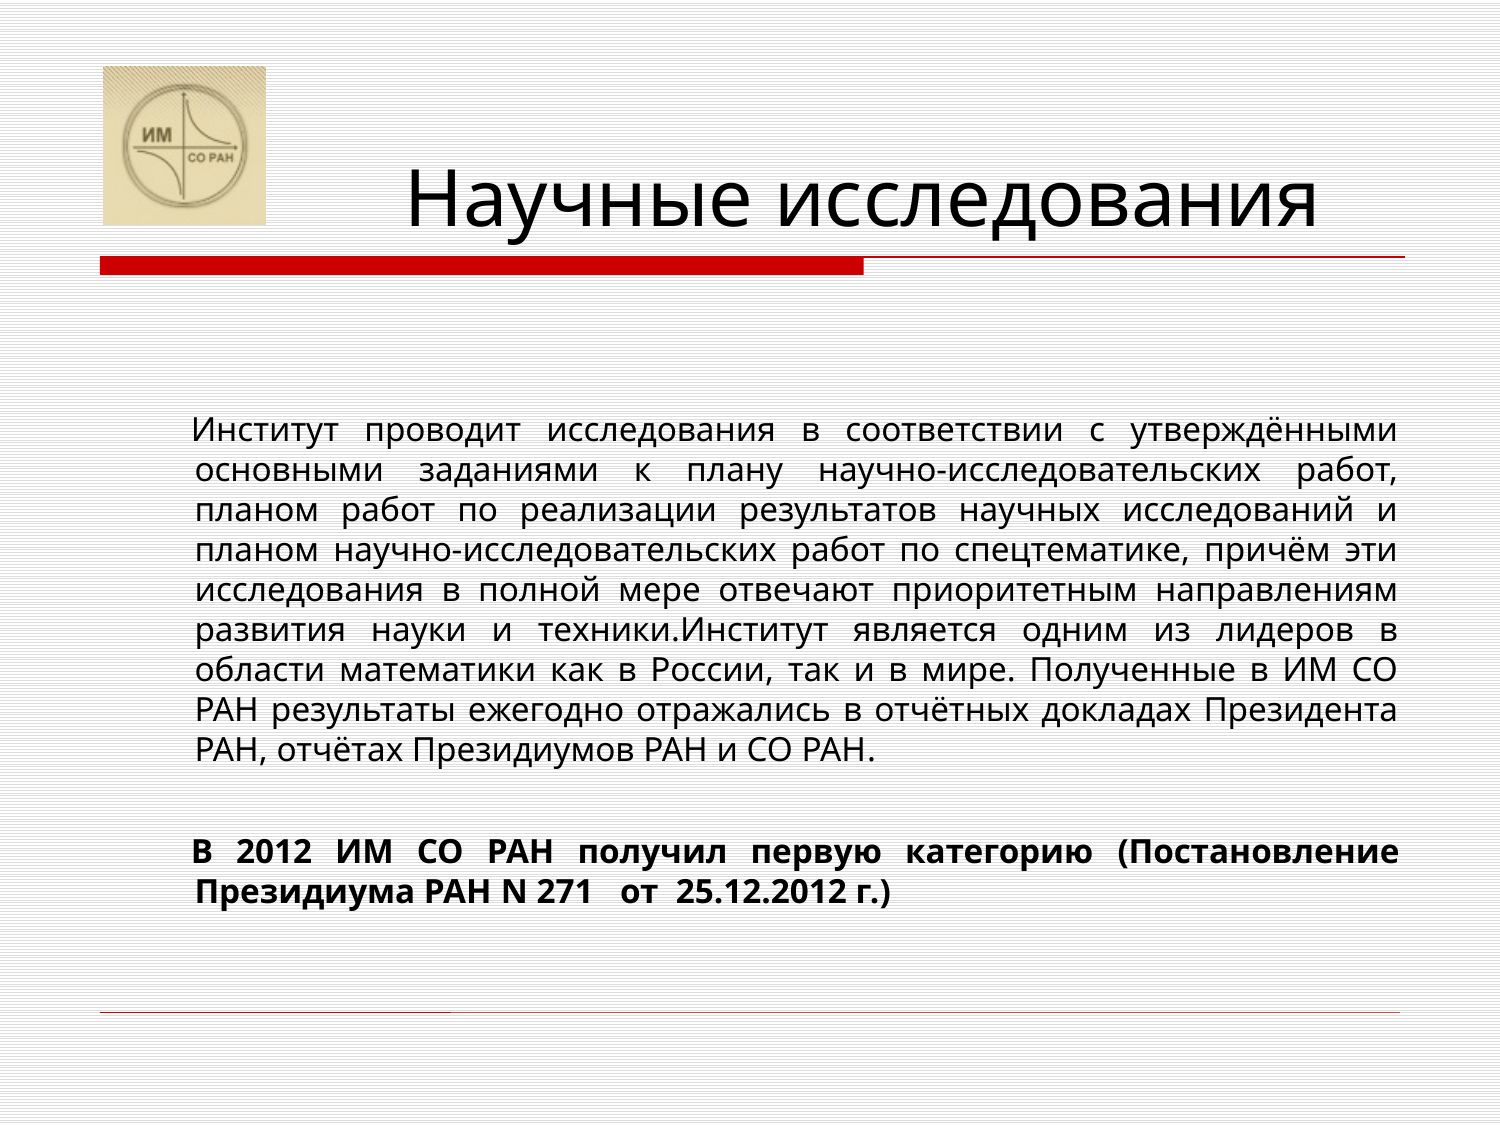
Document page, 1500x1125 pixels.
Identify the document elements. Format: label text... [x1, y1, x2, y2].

title Научные исследования [389, 49, 1388, 250]
list Институт проводит исследования в соответствии с утверждёнными основными заданиями к плану научно-исследовательских работ, планом работ по реализации результатов научных исследований и планом научно-исследовательских работ по спецтематике, причём эти исследования в полной мере отвечают приоритетным направлениям развития науки и техники.Институт является одним из лидеров в области математики как в России, так и в мире. Полученные в ИМ СО РАН результаты ежегодно отражались в отчётных докладах Президента РАН, отчётах Президиумов РАН и СО РАН. В 2012 ИМ СО РАН получил первую категорию (Постановление Президиума РАН N 271 от 25.12.2012 г.) [102, 290, 1416, 1027]
picture [102, 66, 266, 225]
